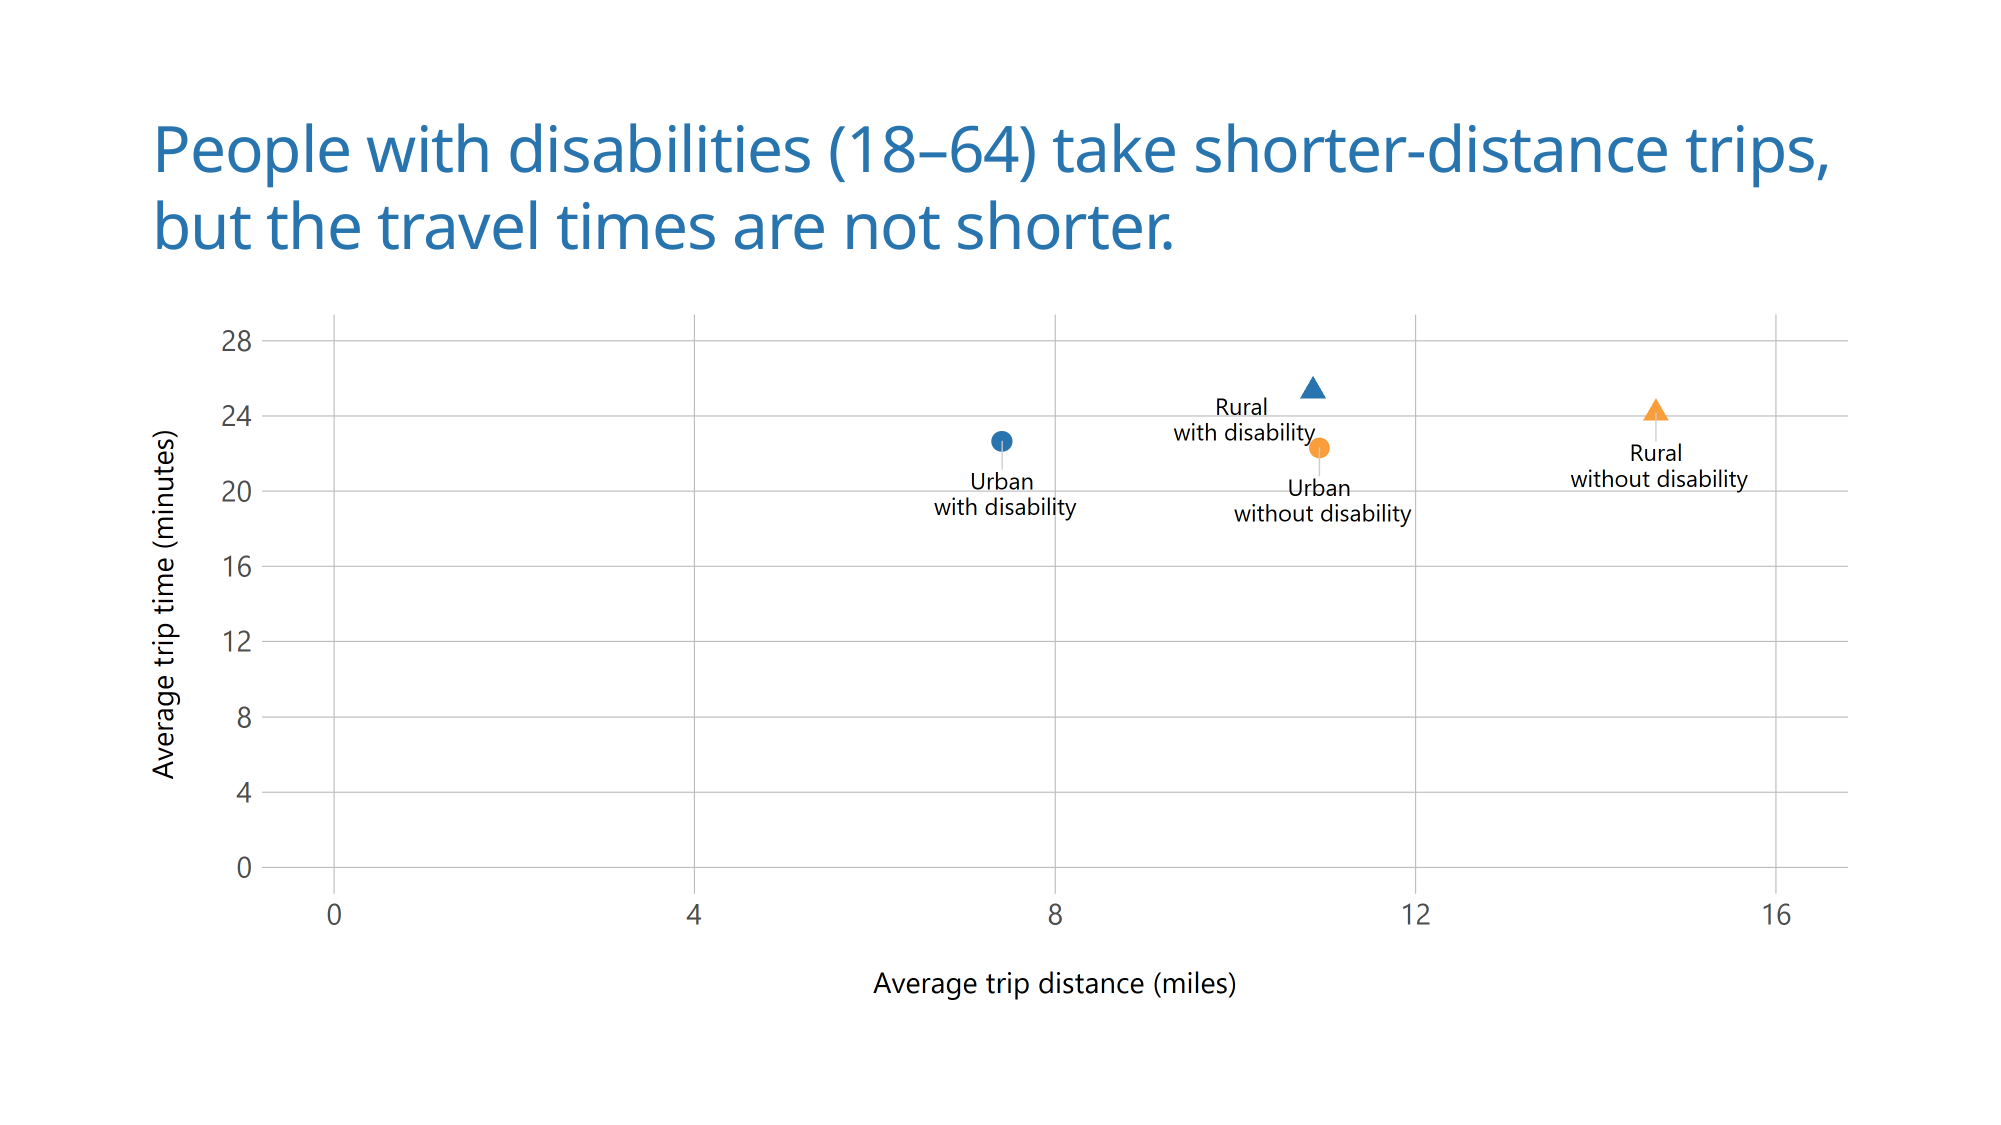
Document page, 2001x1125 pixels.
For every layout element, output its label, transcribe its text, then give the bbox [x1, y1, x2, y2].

title People with disabilities (18–64) take shorter-distance trips, but the travel times are not shorter. [137, 100, 1863, 271]
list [137, 299, 1863, 1014]
